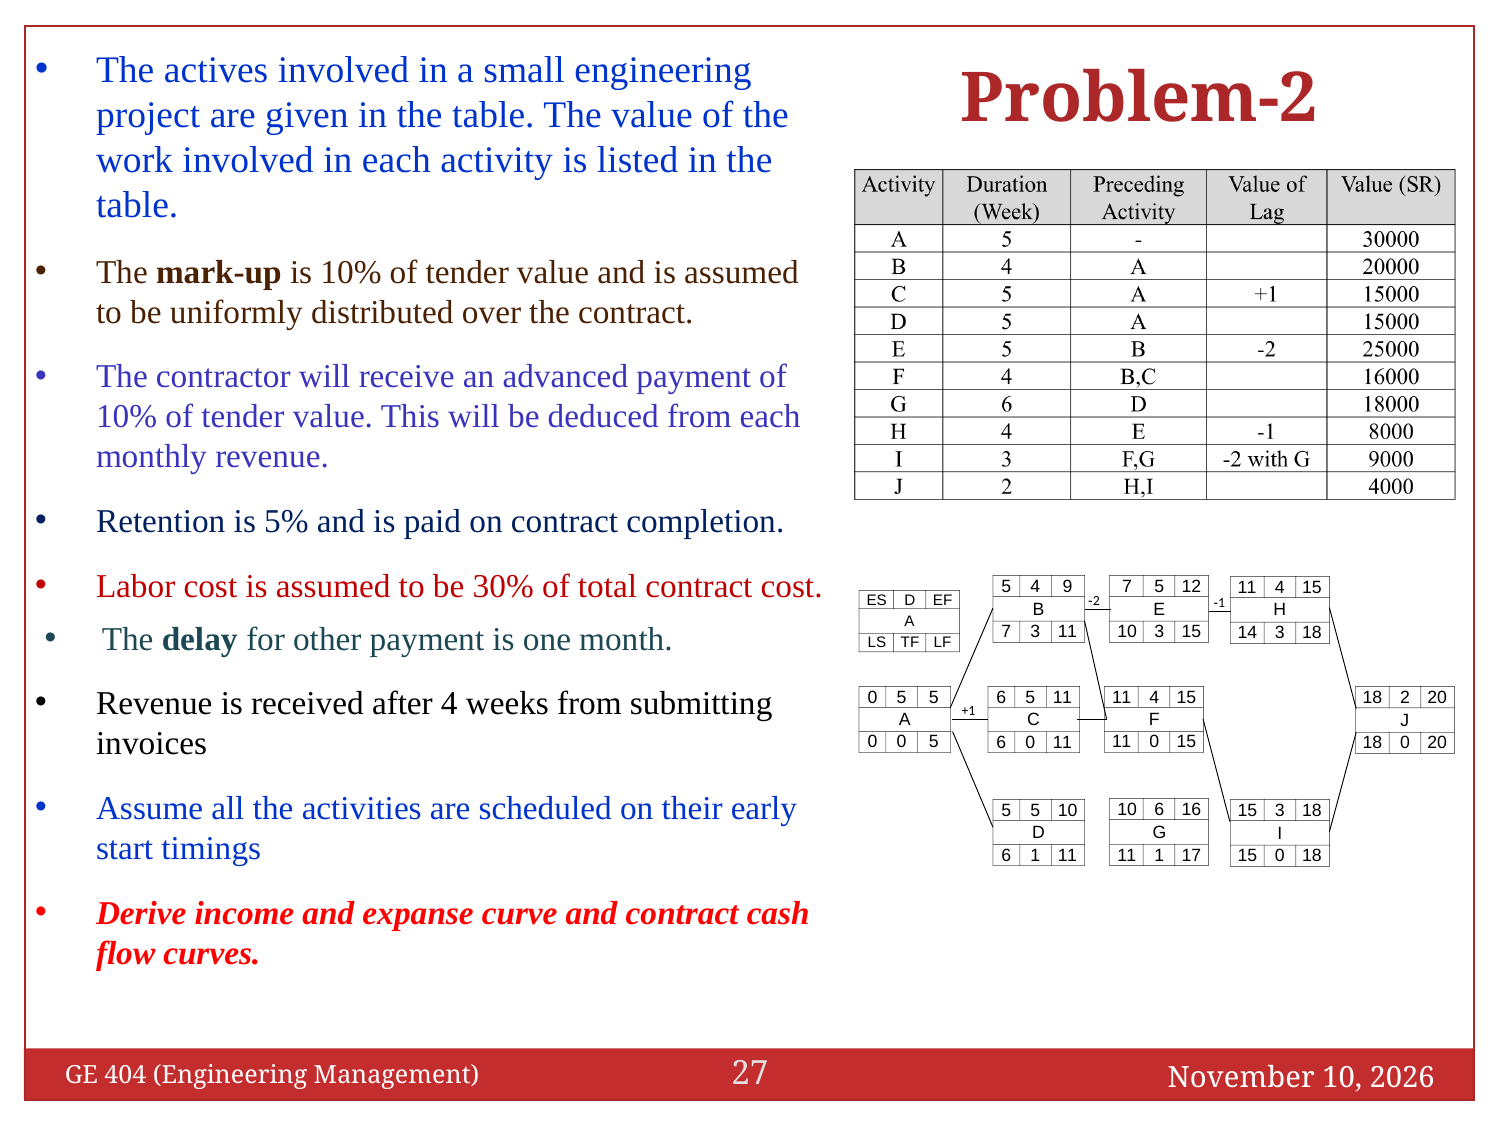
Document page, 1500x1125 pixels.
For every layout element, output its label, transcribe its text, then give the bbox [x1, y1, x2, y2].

title Problem-2 [870, 17, 1409, 143]
picture [848, 560, 1461, 878]
text_box The actives involved in a small engineering project are given in the table. The value of the work involved in each activity is listed in the table. The mark-up is 10% of tender value and is assumed to be uniformly distributed over the contract. The contractor will receive an advanced payment of 10% of tender value. This will be deduced from each monthly revenue. Retention is 5% and is paid on contract completion. Labor cost is assumed to be 30% of total contract cost. The delay for other payment is one month. Revenue is received after 4 weeks from submitting invoices Assume all the activities are scheduled on their early start timings Derive income and expanse curve and contract cash flow curves. [20, 37, 844, 1044]
slide_number 27 [699, 1044, 800, 1110]
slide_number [950, 1050, 1450, 1111]
footer GE 404 (Engineering Management) [50, 1051, 638, 1112]
picture [854, 162, 1456, 513]
